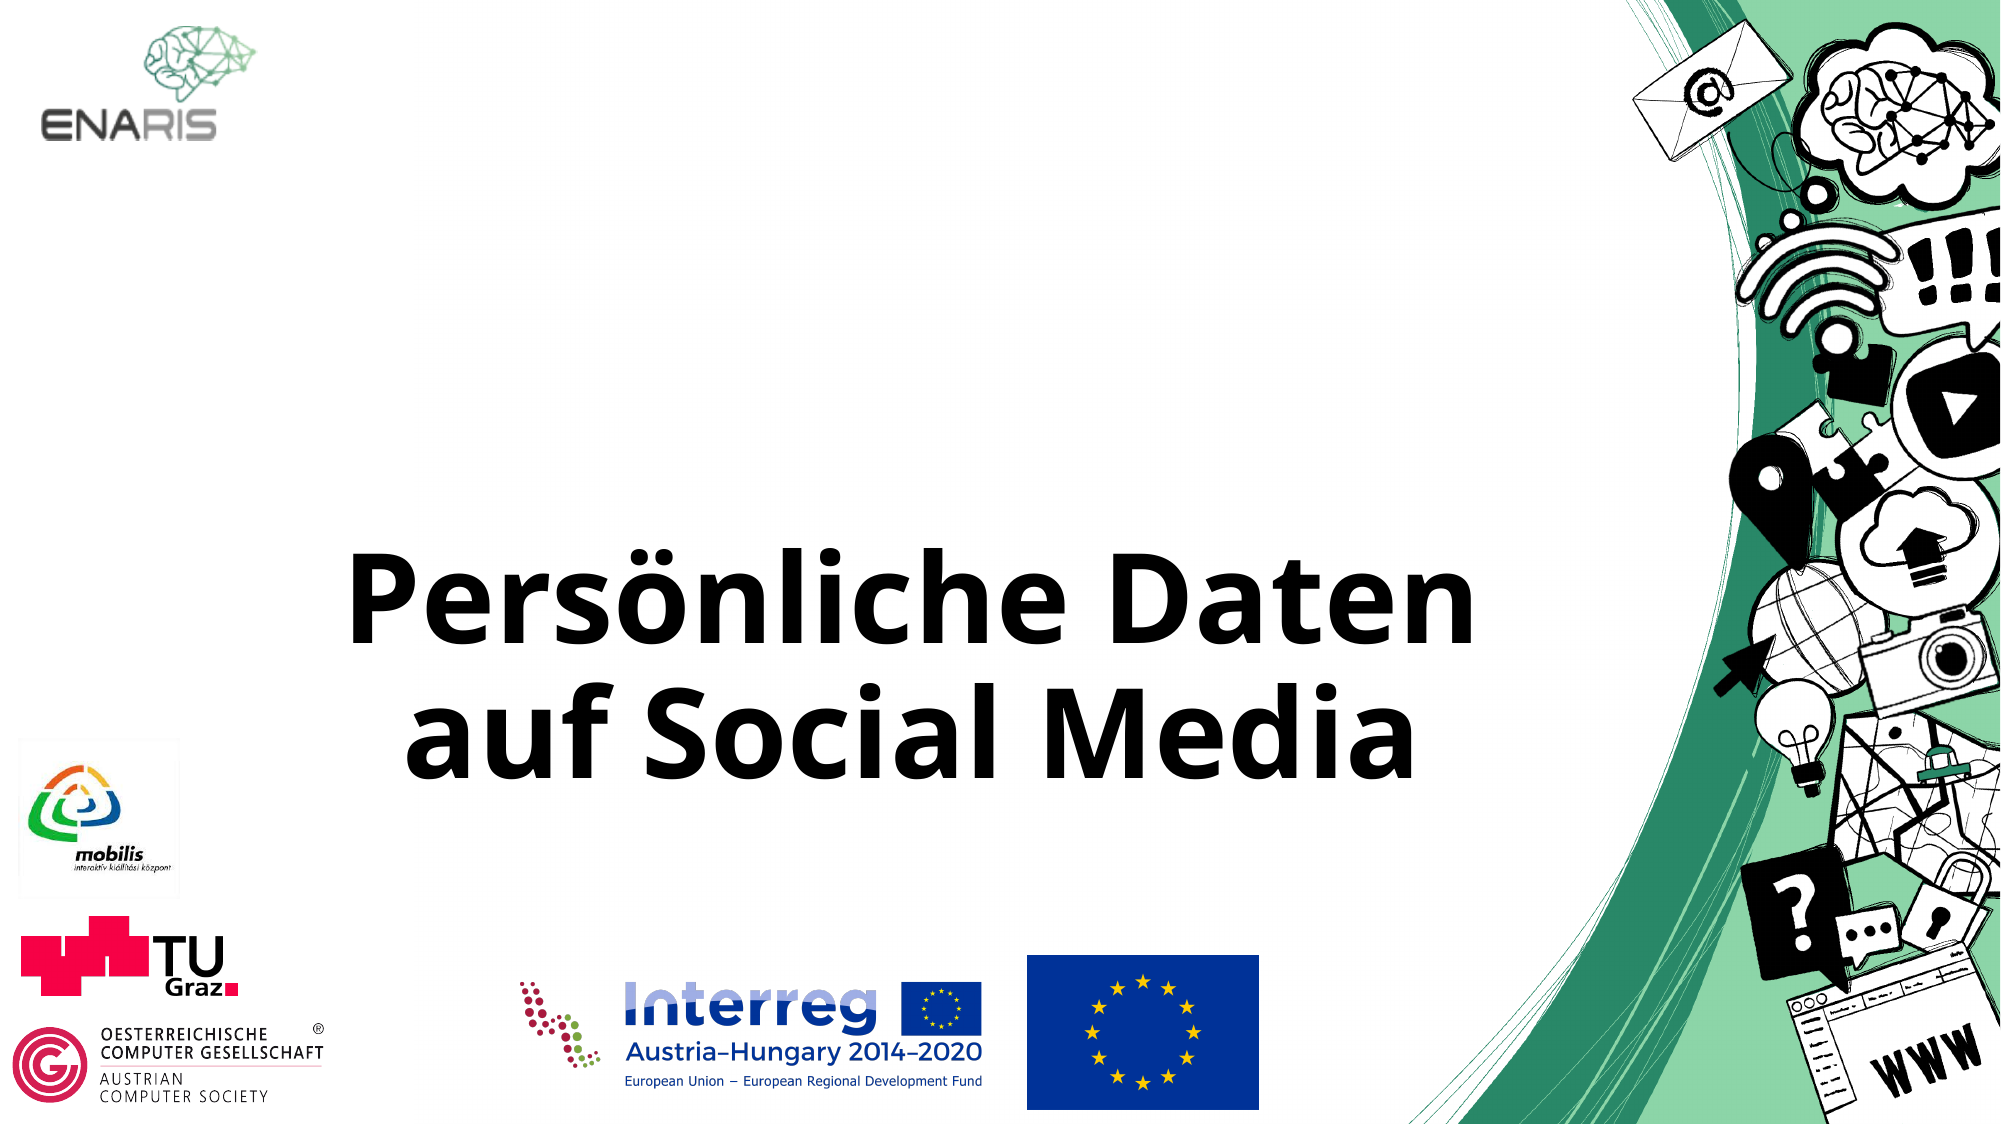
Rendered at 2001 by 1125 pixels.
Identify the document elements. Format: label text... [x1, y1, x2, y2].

picture [21, 916, 238, 996]
picture [414, 0, 2001, 1124]
picture [18, 738, 180, 899]
title Persönliche Daten auf Social Media [266, 228, 1559, 814]
picture [12, 1023, 324, 1103]
picture [41, 26, 258, 141]
